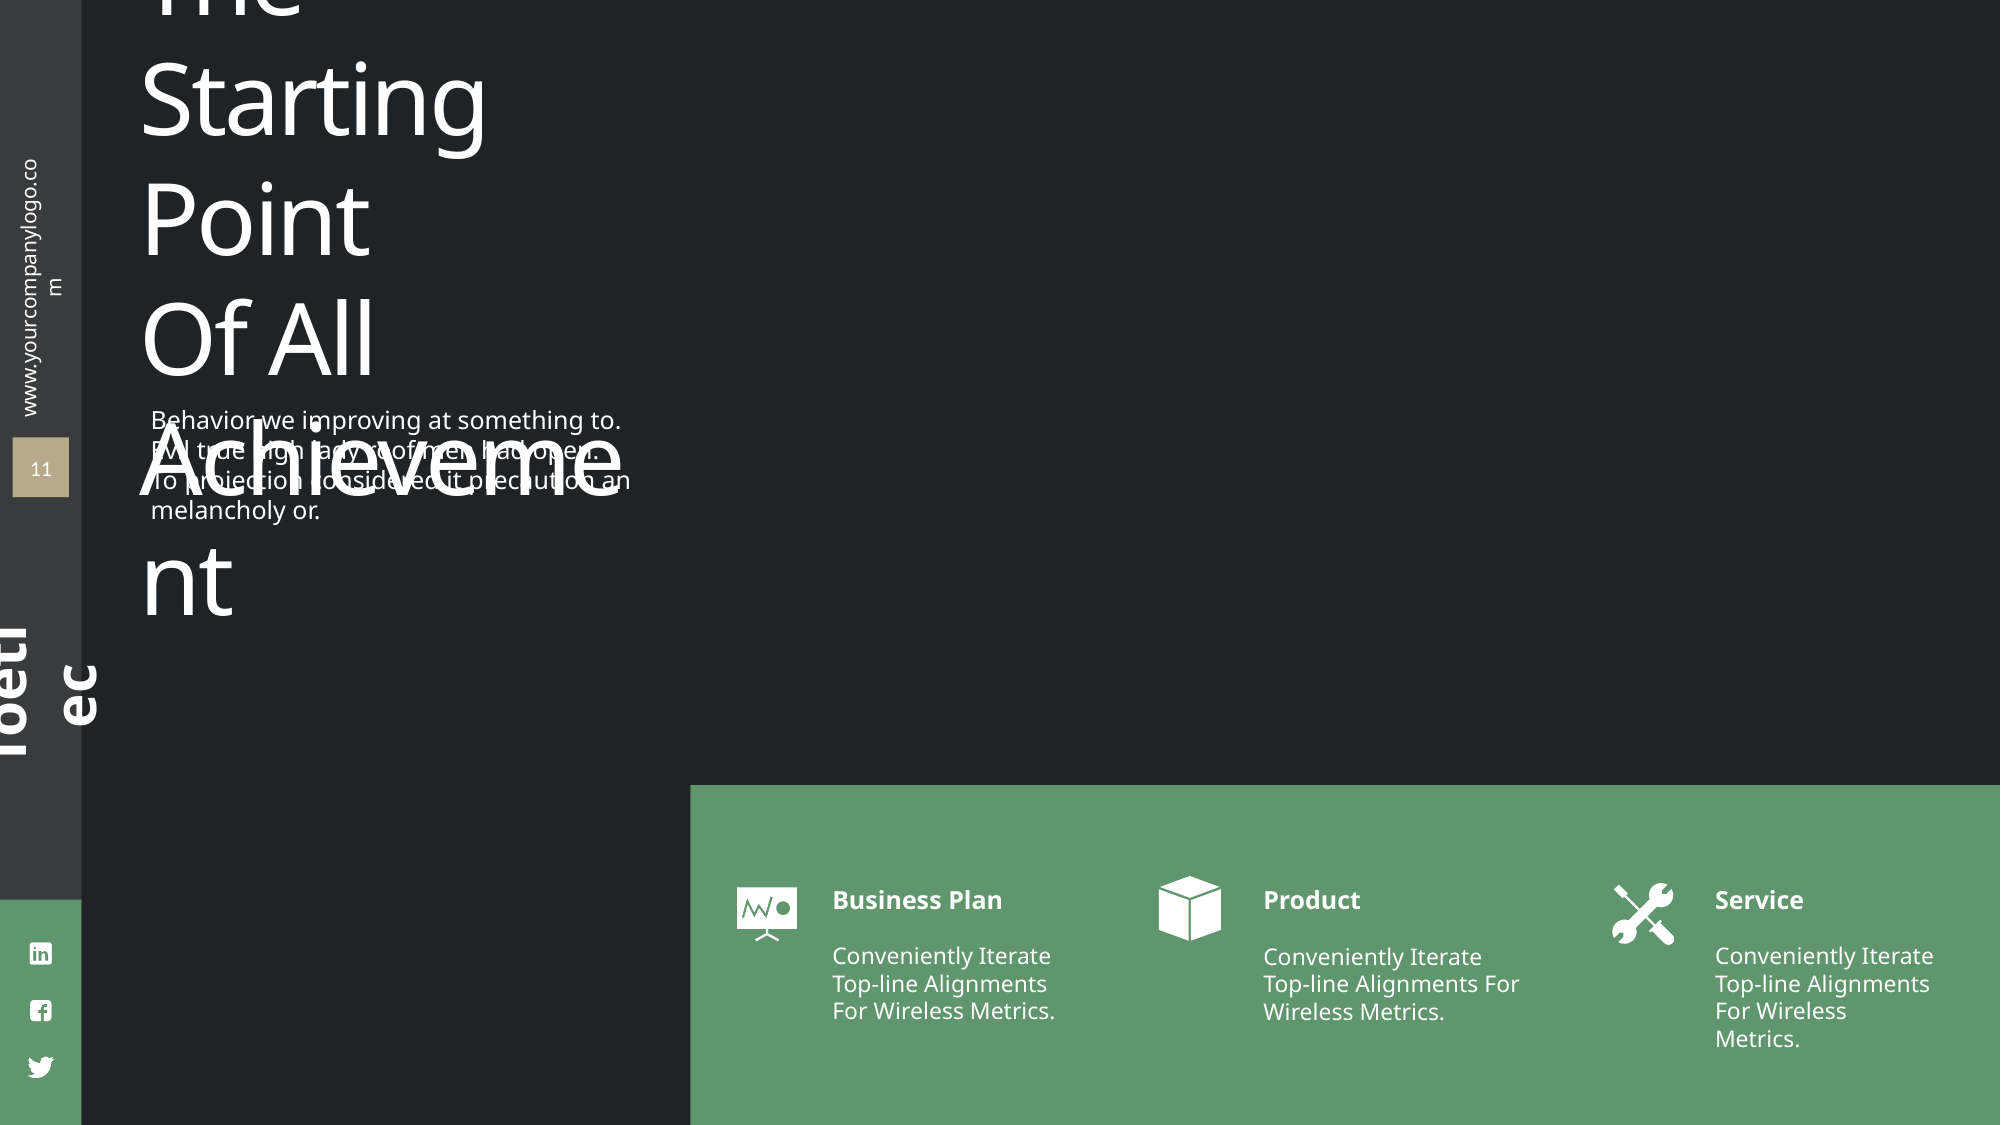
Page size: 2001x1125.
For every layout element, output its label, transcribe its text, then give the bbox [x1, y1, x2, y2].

slide_number 11 [12, 437, 69, 498]
picture [81, 0, 2000, 1125]
text_box [691, 786, 2000, 1125]
text_box Service Conveniently Iterate Top-line Alignments For Wireless Metrics. [1700, 876, 1954, 1059]
text_box Product Conveniently Iterate Top-line Alignments For Wireless Metrics. [1248, 877, 1539, 1032]
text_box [1158, 875, 1221, 941]
text_box The Starting Point Of All Achievement [124, 116, 648, 435]
text_box Behavior we improving at something to. Evil true high lady roof men had open. To projection considered it precaution an melancholy or. [135, 384, 648, 545]
text_box [1612, 883, 1675, 945]
text_box Business Plan Conveniently Iterate Top-line Alignments For Wireless Metrics. [817, 877, 1088, 1032]
text_box [737, 887, 797, 942]
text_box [27, 942, 54, 1078]
